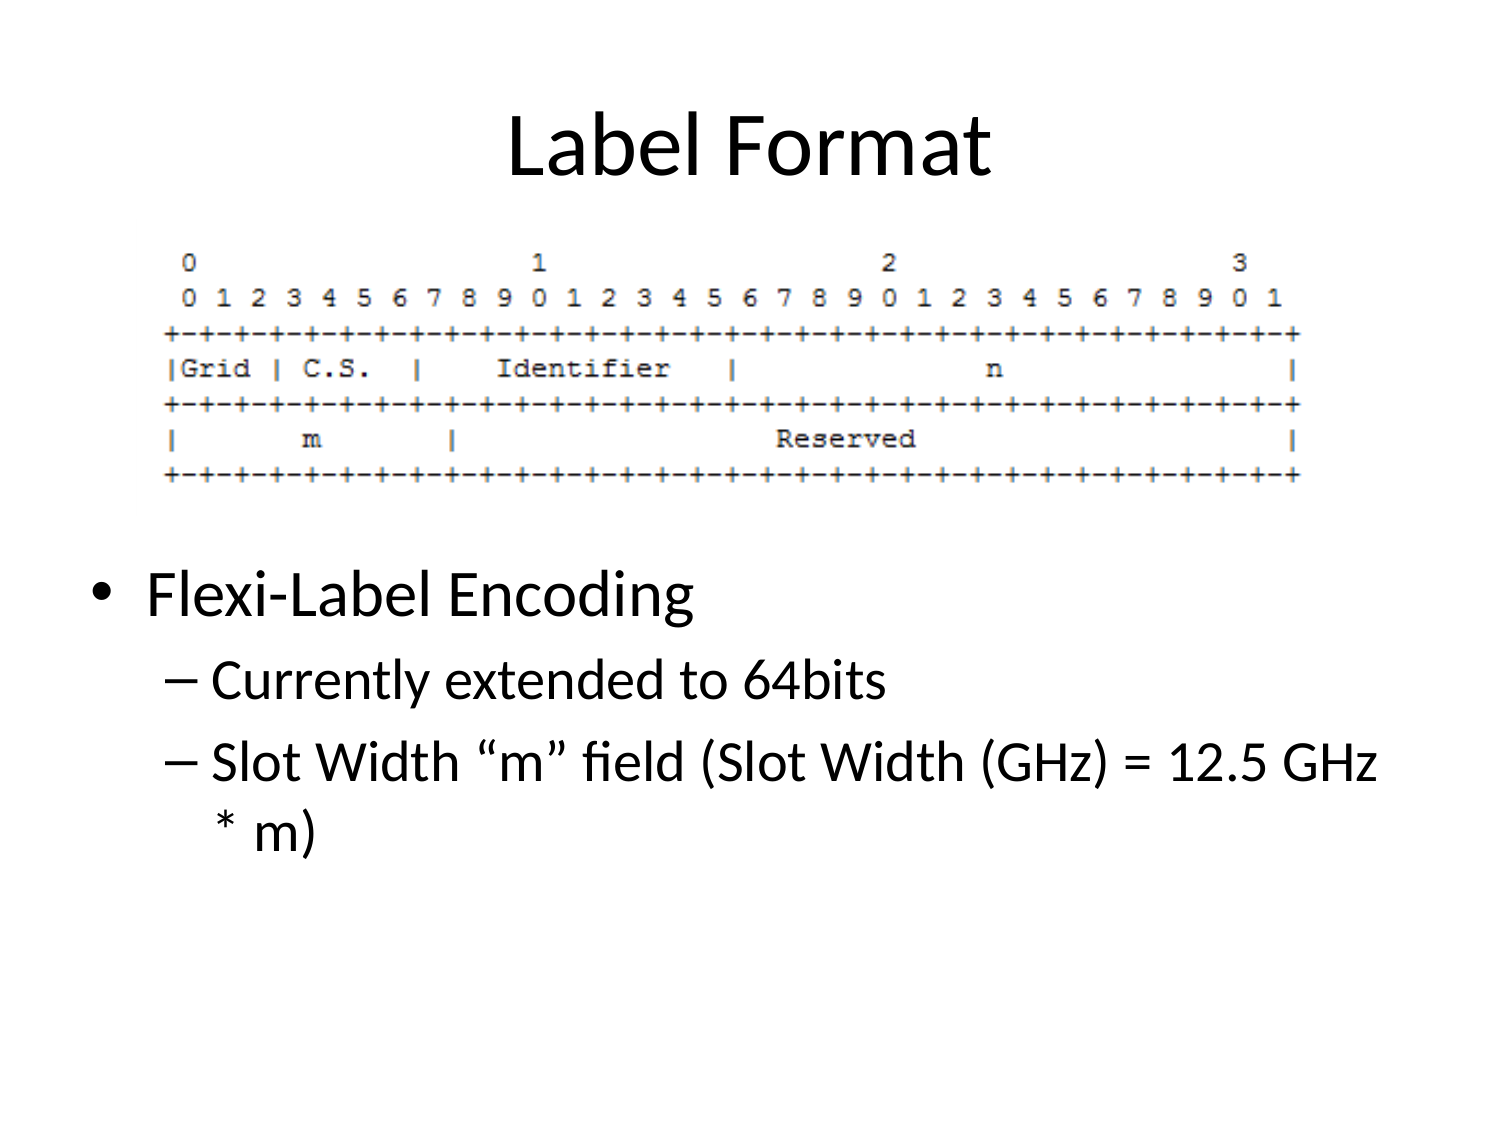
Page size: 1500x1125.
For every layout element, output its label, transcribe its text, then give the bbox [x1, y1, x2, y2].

list Flexi-Label Encoding Currently extended to 64bits Slot Width “m” field (Slot Width (GHz) = 12.5 GHz * m) [75, 262, 1425, 1005]
picture [135, 219, 1318, 516]
title Label Format [75, 45, 1425, 233]
